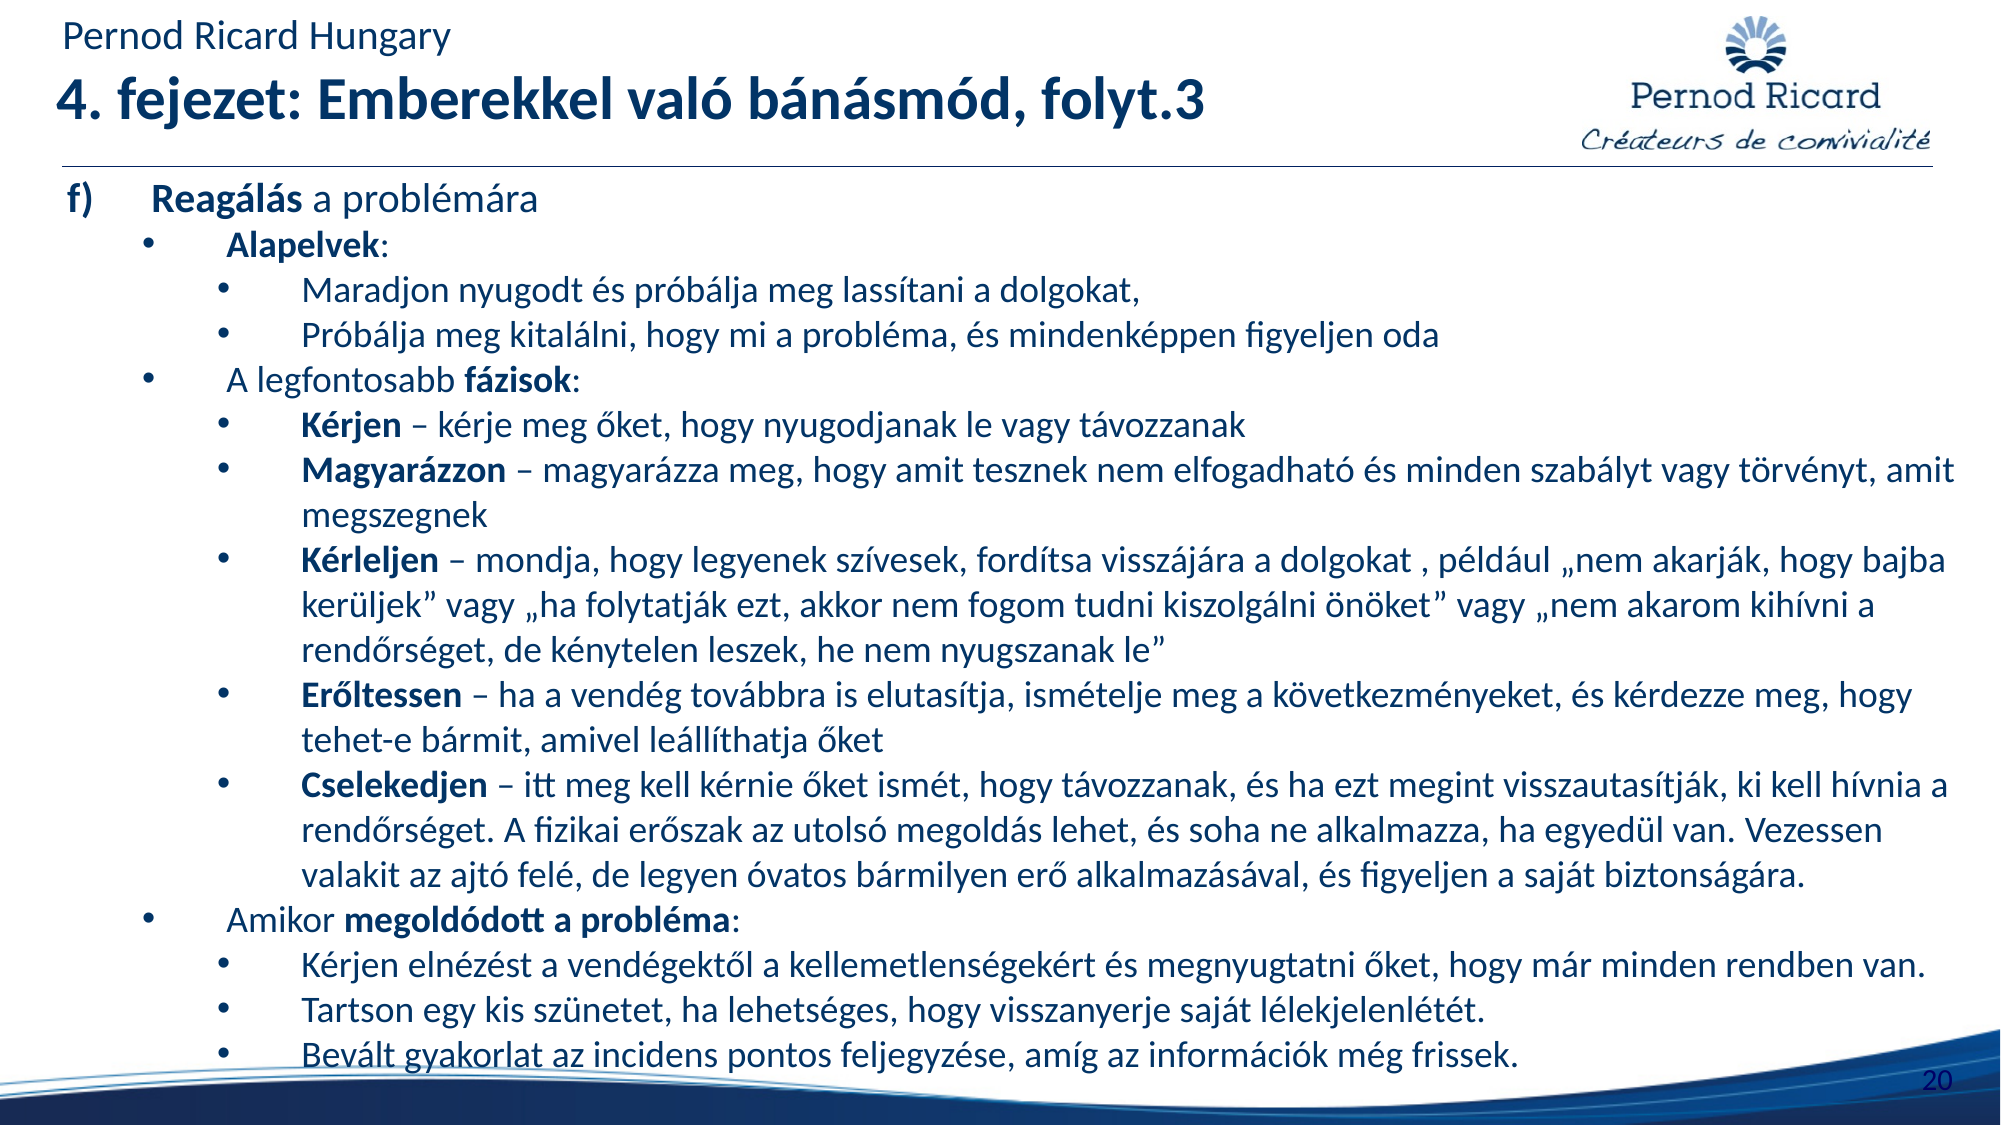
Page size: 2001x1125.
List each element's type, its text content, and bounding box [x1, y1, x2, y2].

title 4. fejezet: Emberekkel való bánásmód, folyt.3 [41, 33, 1839, 140]
text_box Pernod Ricard Hungary [47, 0, 467, 65]
text_box Reagálás a problémára Alapelvek: Maradjon nyugodt és próbálja meg lassítani a dolgokat, Próbálja meg kitalálni, hogy mi a probléma, és mindenképpen figyeljen oda A legfontosabb fázisok: Kérjen – kérje meg őket, hogy nyugodjanak le vagy távozzanak Magyarázzon – magyarázza meg, hogy amit tesznek nem elfogadható és minden szabályt vagy törvényt, amit megszegnek Kérleljen – mondja, hogy legyenek szívesek, fordítsa visszájára a dolgokat , például „nem akarják, hogy bajba kerüljek” vagy „ha folytatják ezt, akkor nem fogom tudni kiszolgálni önöket” vagy „nem akarom kihívni a rendőrséget, de kénytelen leszek, he nem nyugszanak le” Erőltessen – ha a vendég továbbra is elutasítja, ismételje meg a következményeket, és kérdezze meg, hogy tehet-e bármit, amivel leállíthatja őket Cselekedjen – itt meg kell kérnie őket ismét, hogy távozzanak, és ha ezt megint visszautasítják, ki kell hívnia a rendőrséget. A fizikai erőszak az utolsó megoldás lehet, és soha ne alkalmazza, ha egyedül van. Vezessen valakit az ajtó felé, de legyen óvatos bármilyen erő alkalmazásával, és figyeljen a saját biztonságára. Amikor megoldódott a probléma: Kérjen elnézést a vendégektől a kellemetlenségekért és megnyugtatni őket, hogy már minden rendben van. Tartson egy kis szünetet, ha lehetséges, hogy visszanyerje saját lélekjelenlétét. Bevált gyakorlat az incidens pontos feljegyzése, amíg az információk még frissek. [52, 162, 1973, 1125]
picture [0, 0, 2001, 1125]
